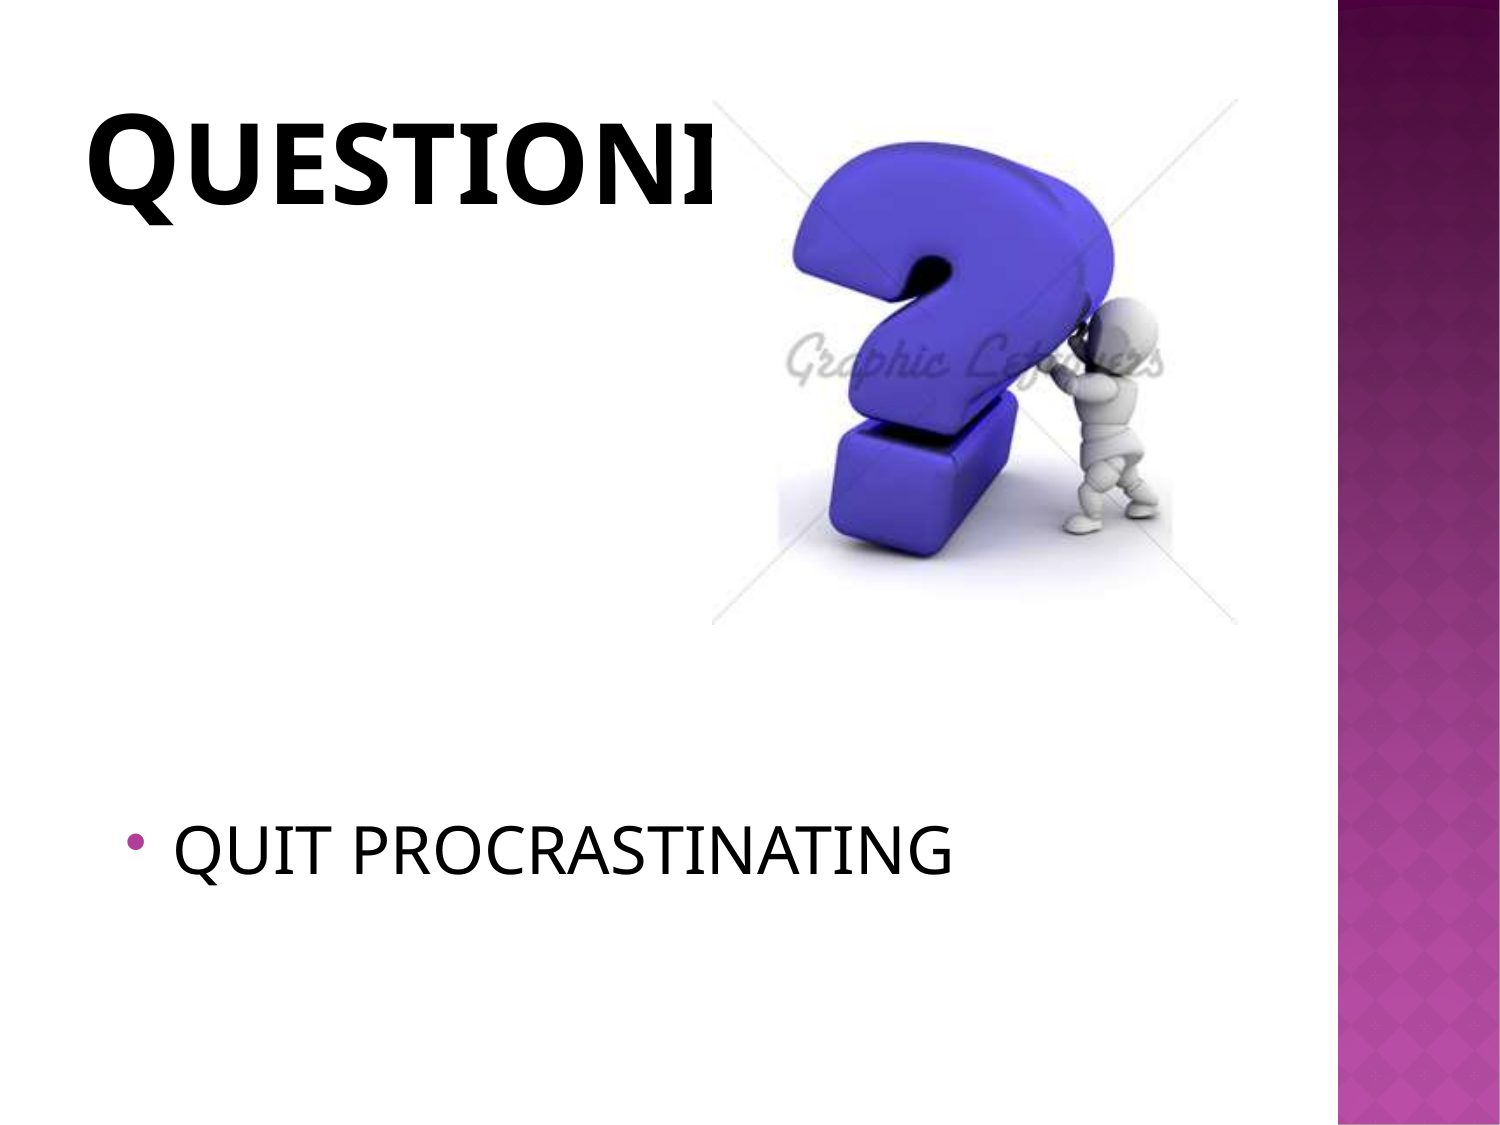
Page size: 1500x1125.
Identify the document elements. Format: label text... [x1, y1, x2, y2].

list QUIT PROCRASTINATING [112, 799, 1301, 926]
title qUESTIONING [75, 37, 1043, 230]
picture [1337, 0, 1500, 1125]
picture [712, 99, 1238, 626]
